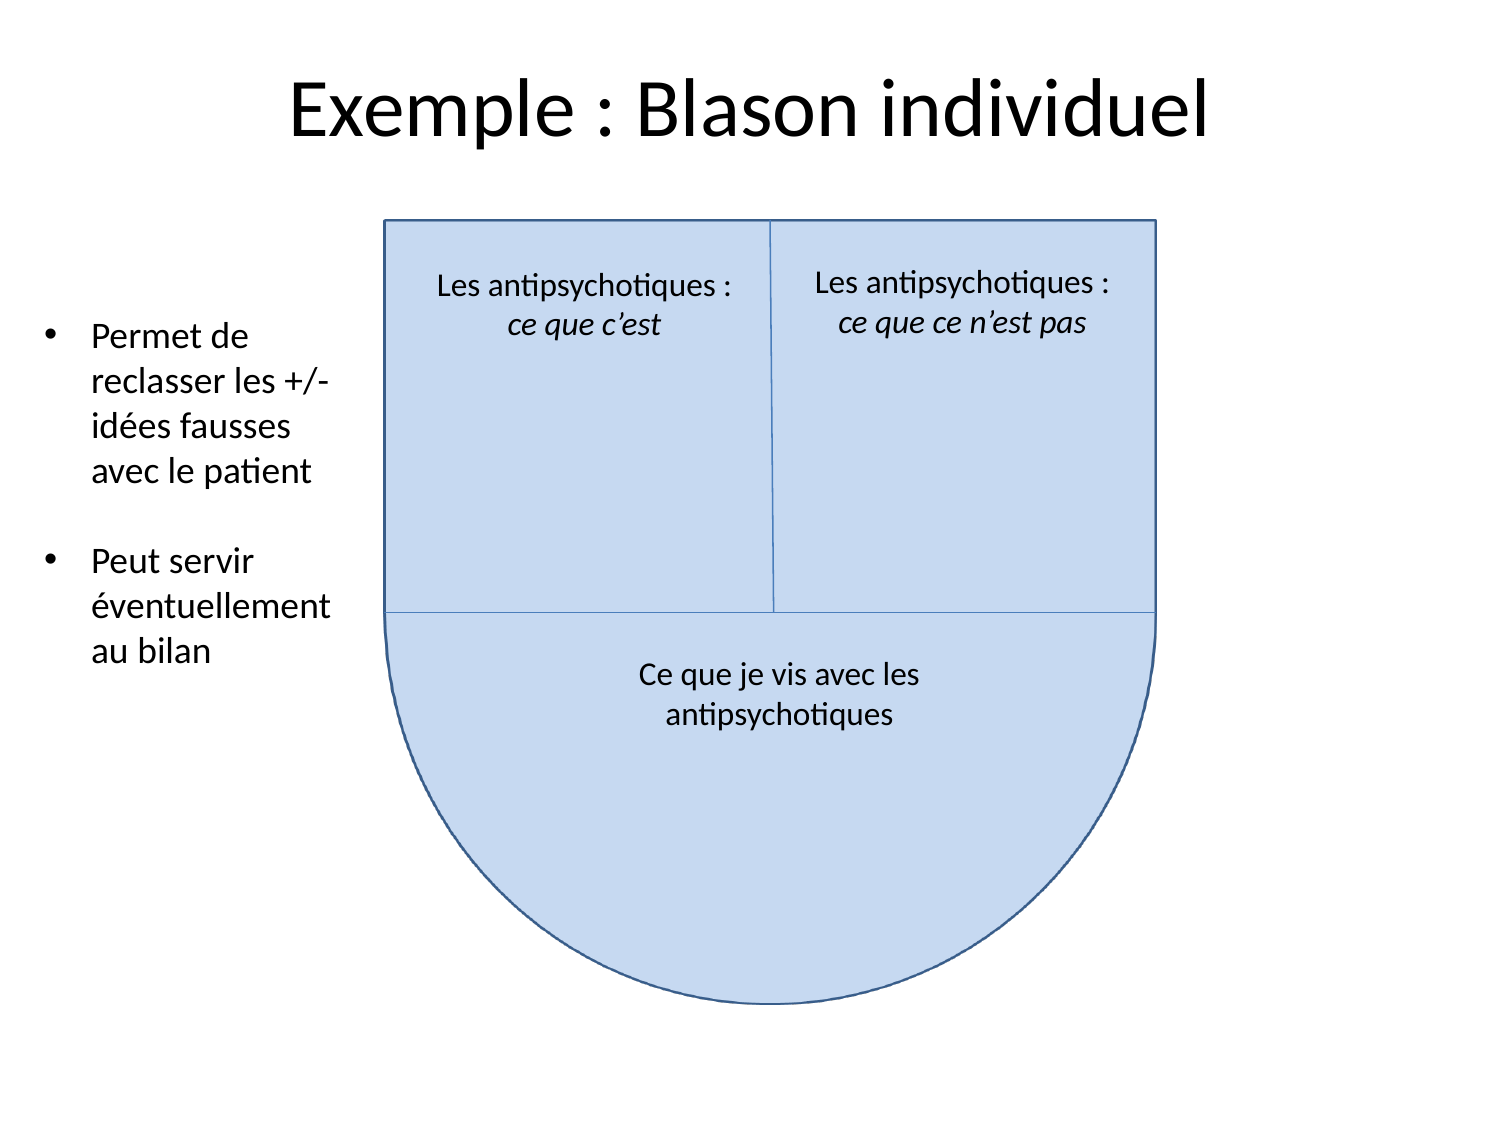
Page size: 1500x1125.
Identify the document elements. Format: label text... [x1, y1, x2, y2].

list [383, 617, 1157, 1006]
title Exemple : Blason individuel [75, 45, 1425, 161]
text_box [769, 219, 774, 611]
text_box Permet de reclasser les +/- idées fausses avec le patient Peut servir éventuellement au bilan [29, 303, 361, 679]
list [383, 219, 768, 612]
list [774, 219, 1157, 612]
